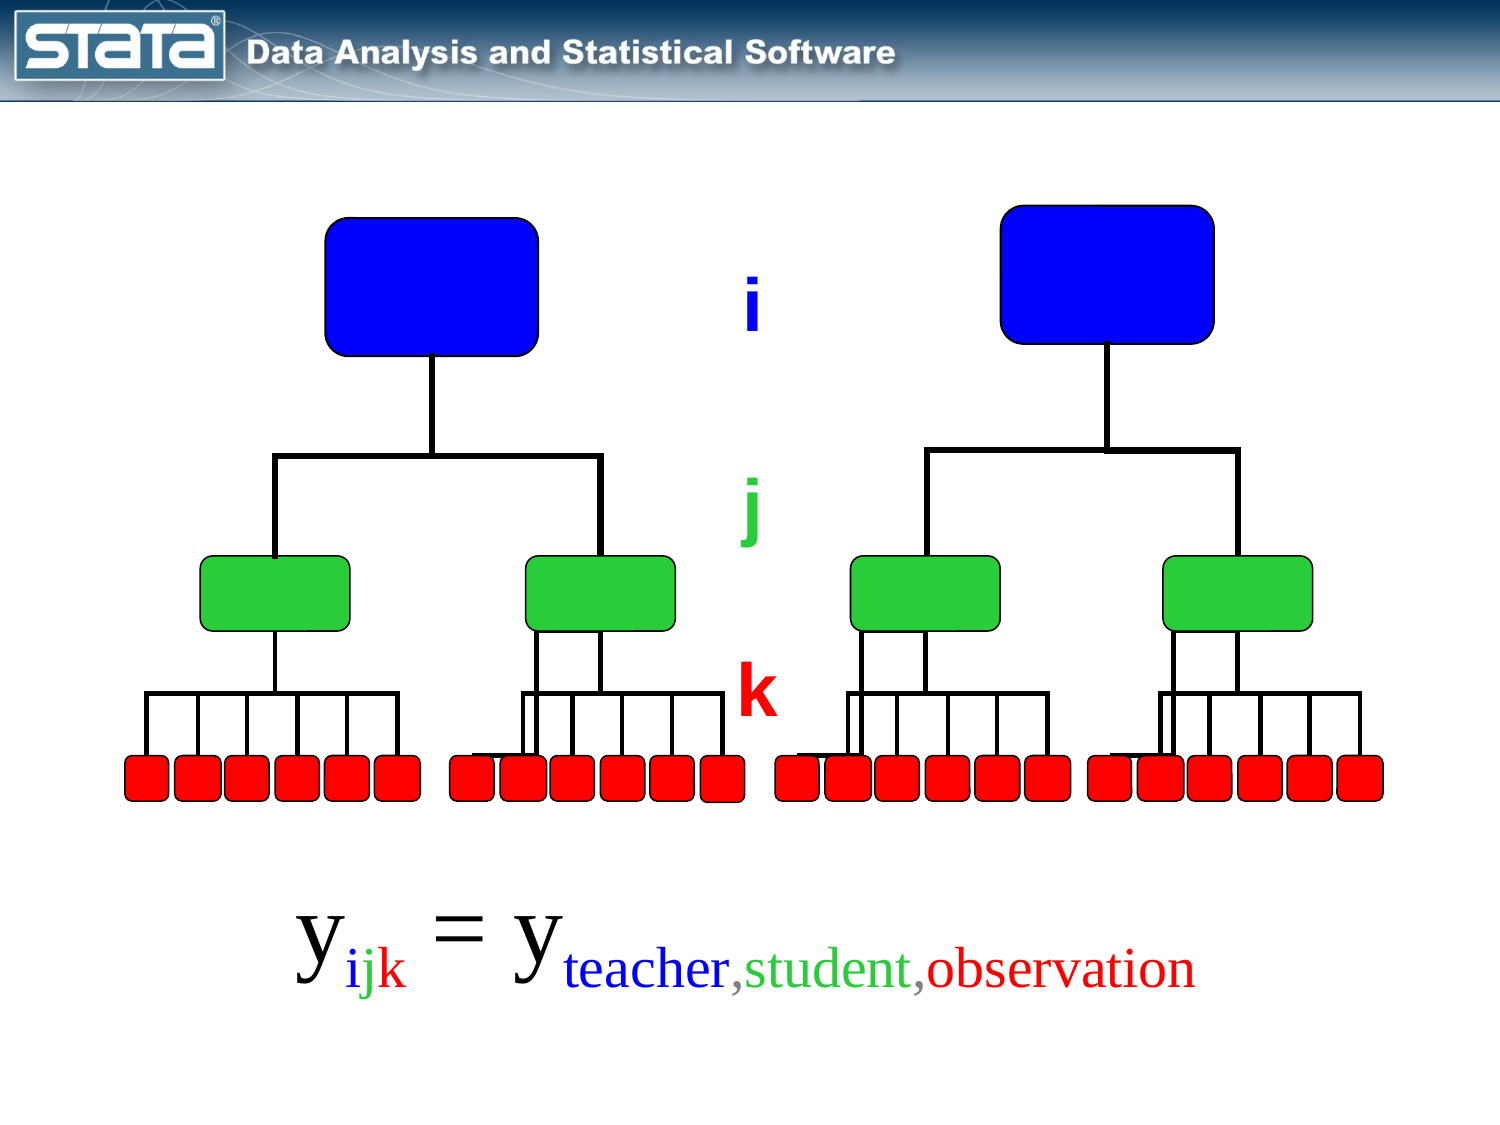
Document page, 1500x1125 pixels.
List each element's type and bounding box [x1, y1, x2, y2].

text_box [0, 205, 1493, 993]
picture [0, 0, 1500, 102]
